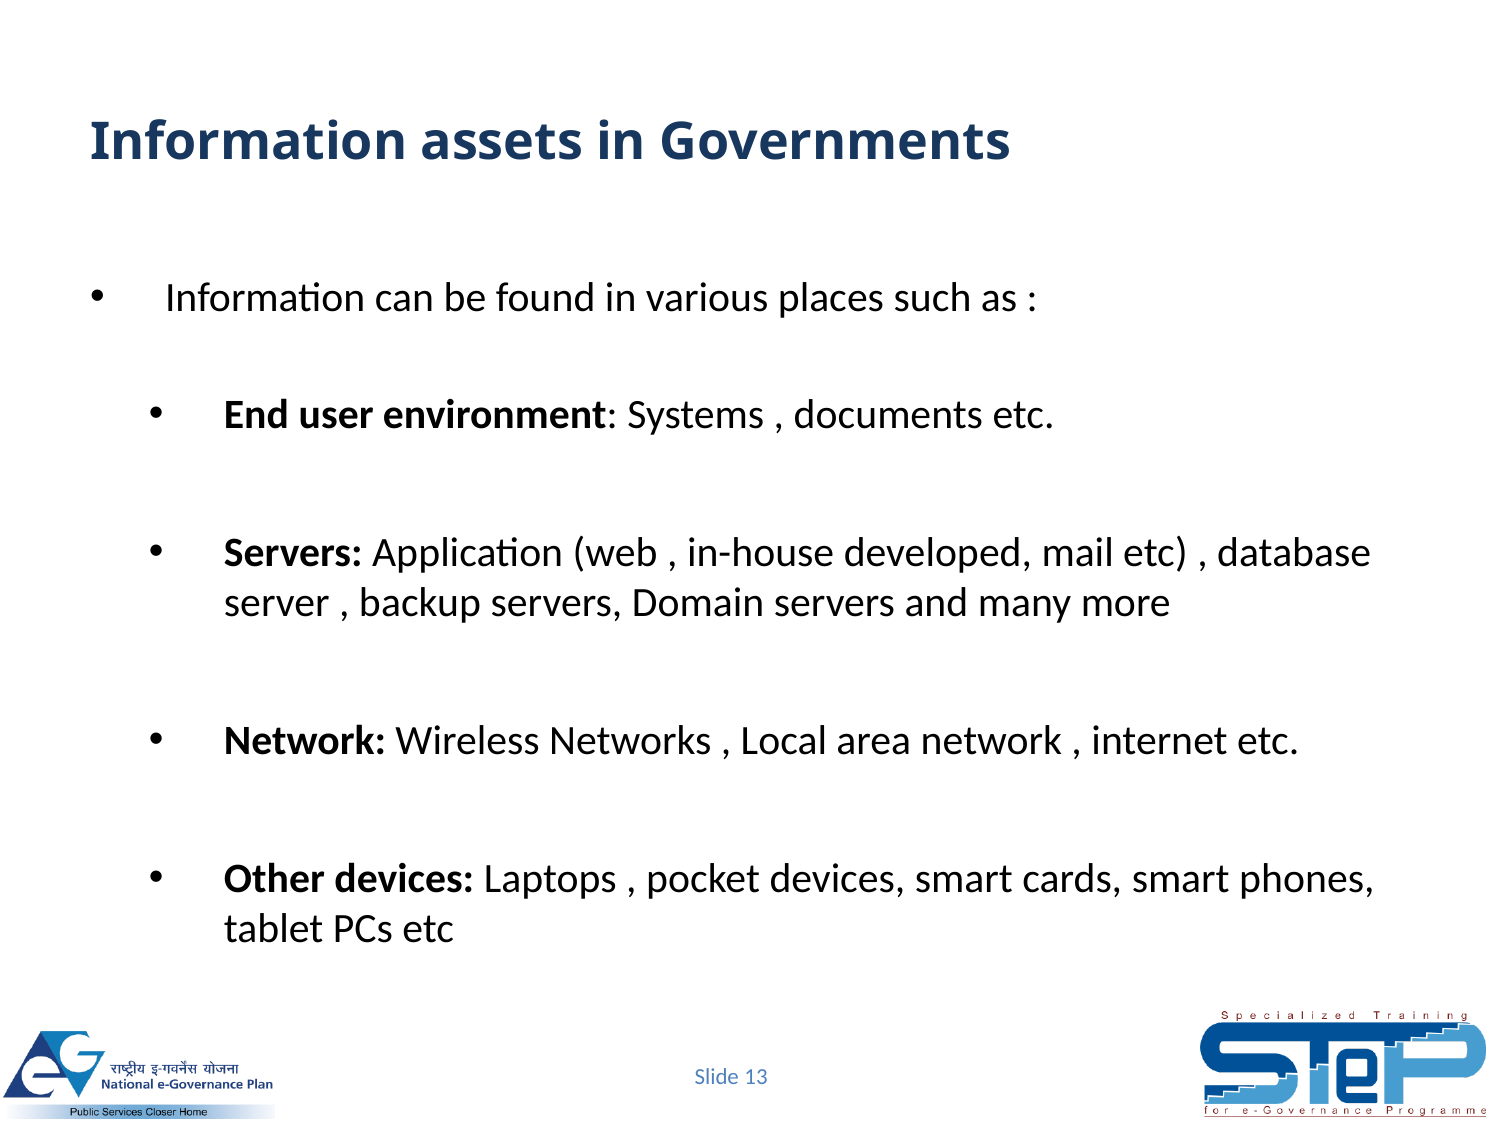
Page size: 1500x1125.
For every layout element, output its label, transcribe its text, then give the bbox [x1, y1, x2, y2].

list Information can be found in various places such as : End user environment: Systems , documents etc. Servers: Application (web , in-house developed, mail etc) , database server , backup servers, Domain servers and many more Network: Wireless Networks , Local area network , internet etc. Other devices: Laptops , pocket devices, smart cards, smart phones, tablet PCs etc [75, 262, 1425, 1005]
picture [2, 1031, 275, 1119]
title Information assets in Governments [75, 45, 1425, 233]
picture [1200, 1011, 1486, 1117]
